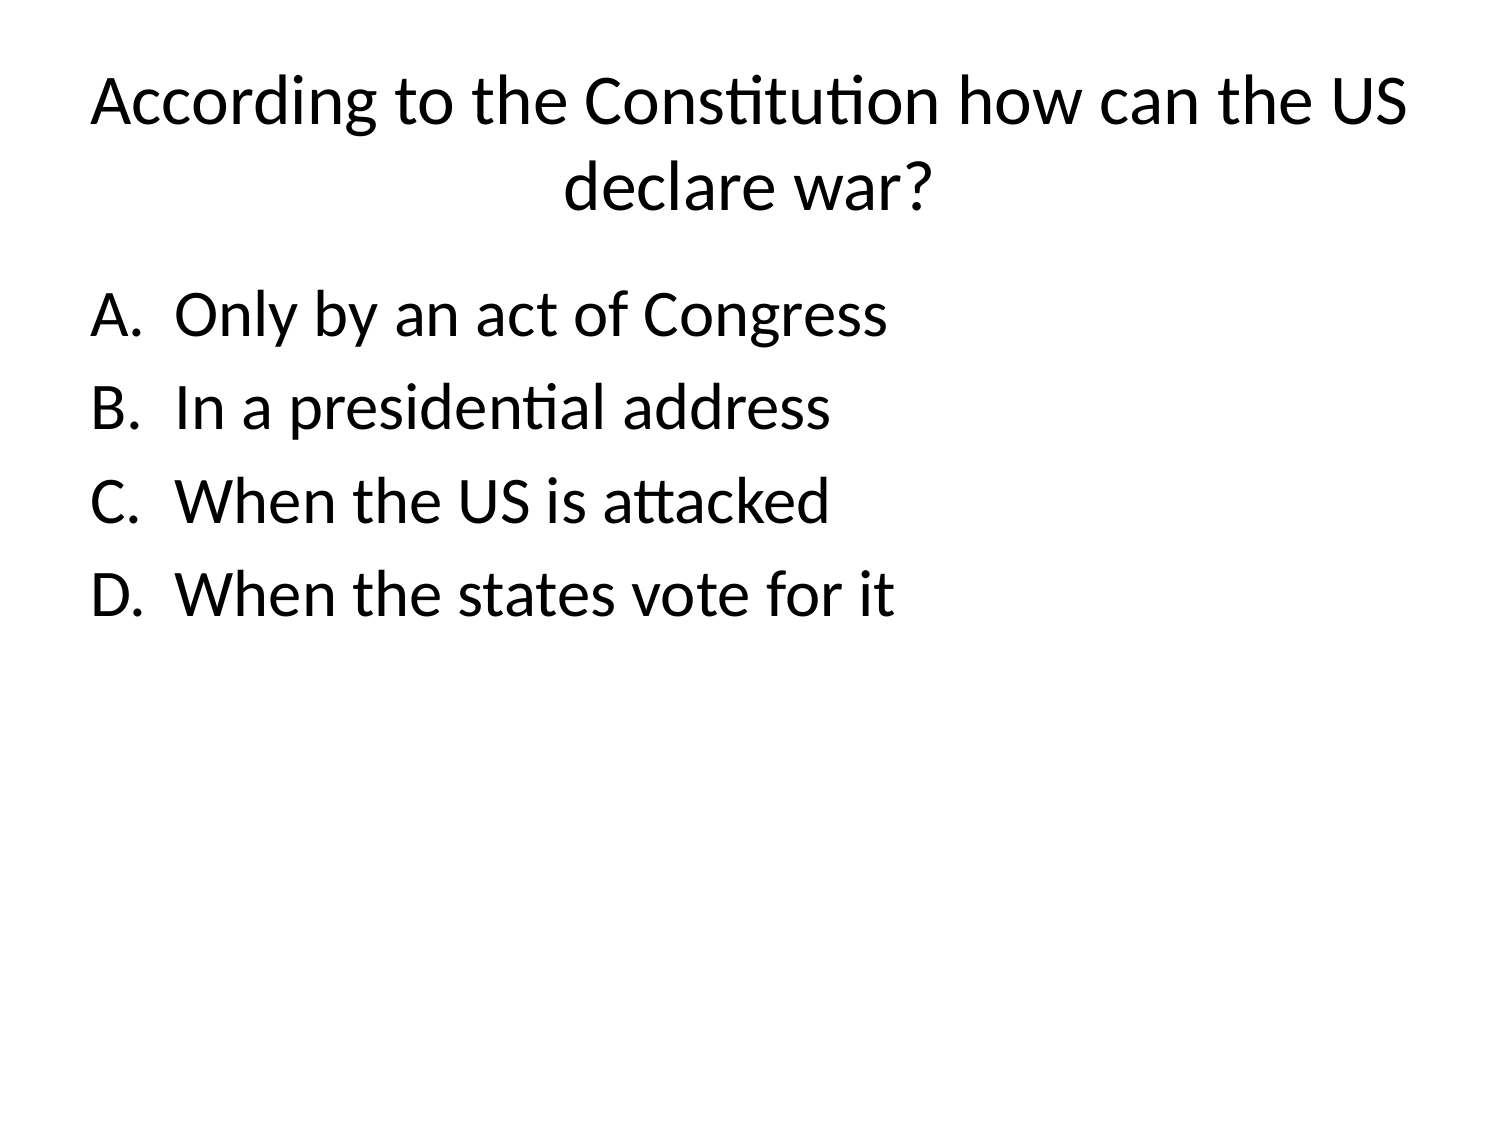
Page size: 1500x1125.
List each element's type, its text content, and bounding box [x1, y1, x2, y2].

title According to the Constitution how can the US declare war? [0, 45, 1500, 233]
list Only by an act of Congress In a presidential address When the US is attacked When the states vote for it [75, 262, 1425, 1005]
